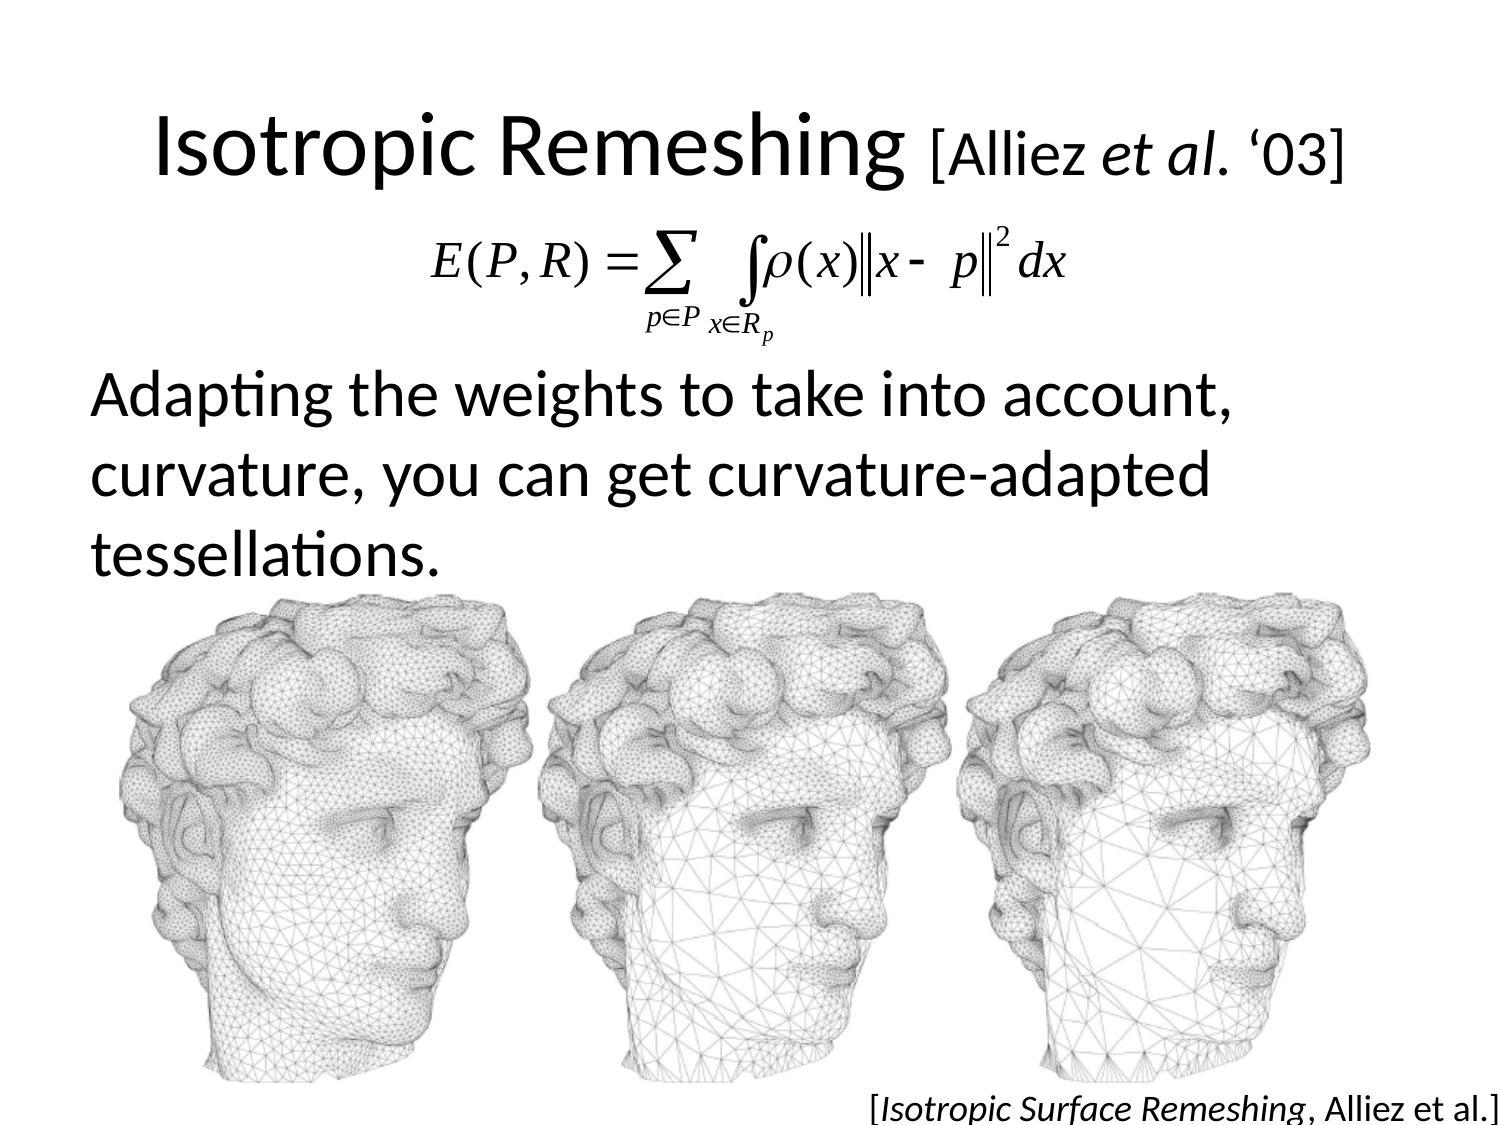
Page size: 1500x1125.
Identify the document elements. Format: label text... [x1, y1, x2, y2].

picture [114, 587, 1378, 1089]
text_box [Isotropic Surface Remeshing, Alliez et al.] [853, 1076, 1500, 1125]
title Isotropic Remeshing [Alliez et al. ‘03] [75, 45, 1425, 233]
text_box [421, 212, 1076, 356]
list Adapting the weights to take into account, curvature, you can get curvature-adapted tessellations. [75, 262, 1425, 1125]
